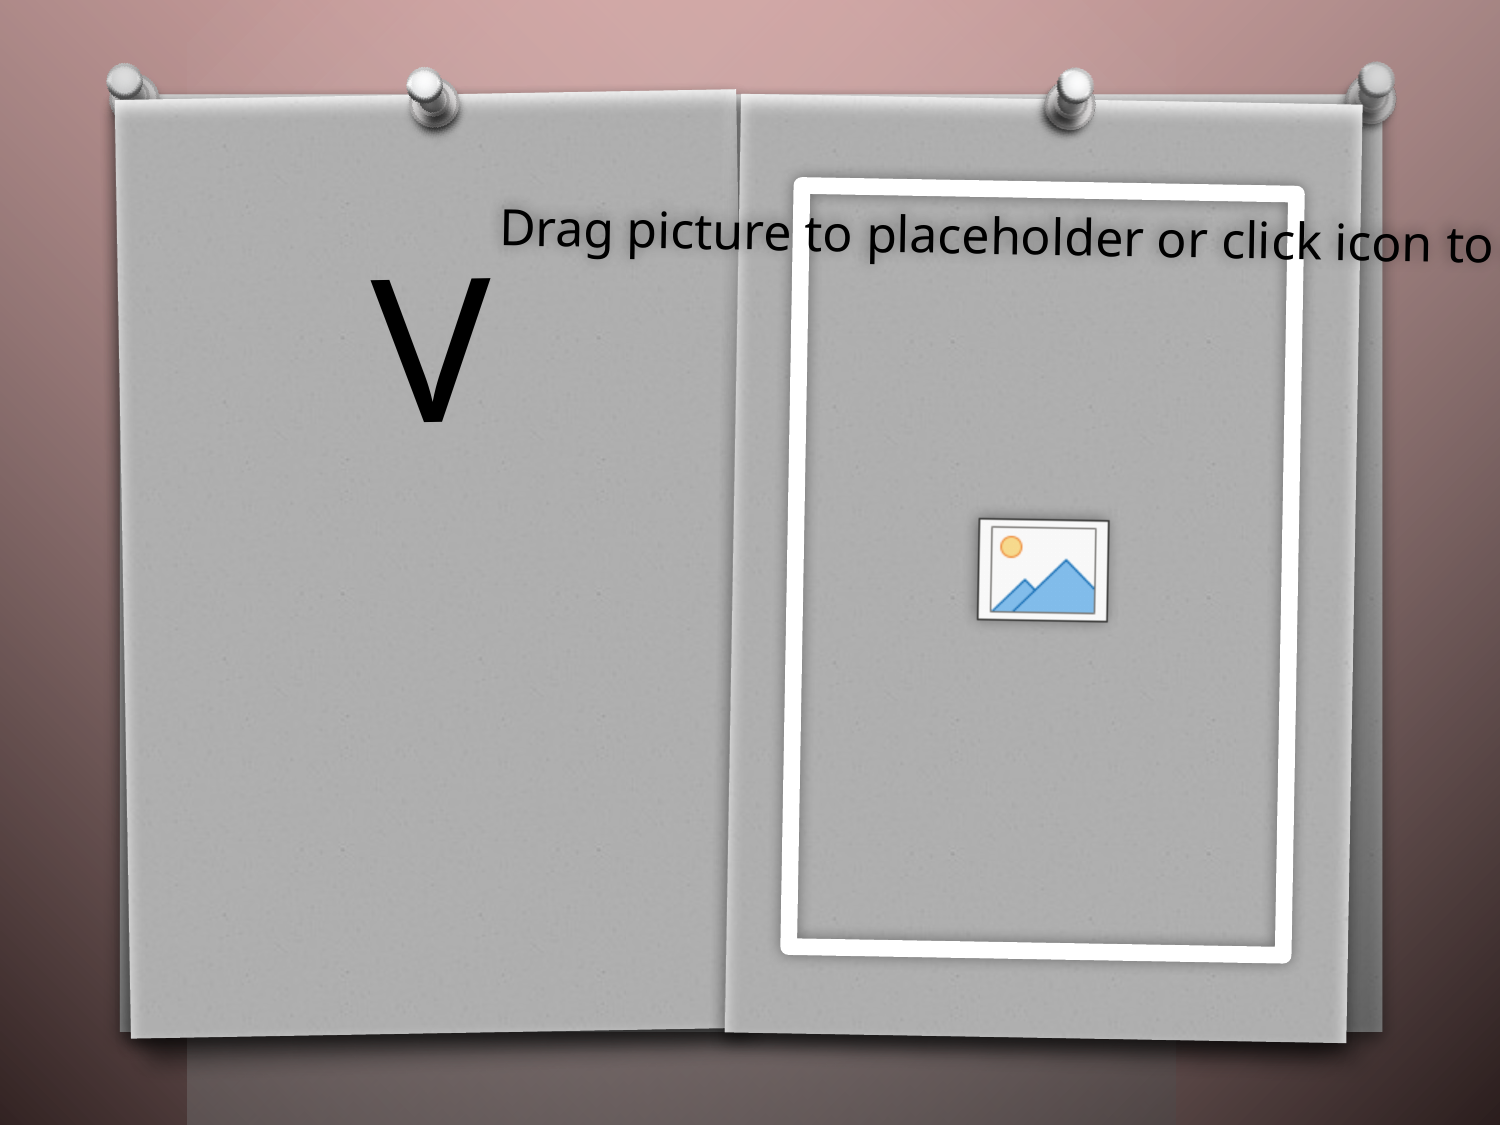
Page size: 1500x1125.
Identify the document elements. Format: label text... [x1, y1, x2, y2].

picture [375, 33, 497, 157]
picture [803, 197, 1282, 943]
title V [179, 222, 687, 475]
picture [1016, 41, 1138, 162]
